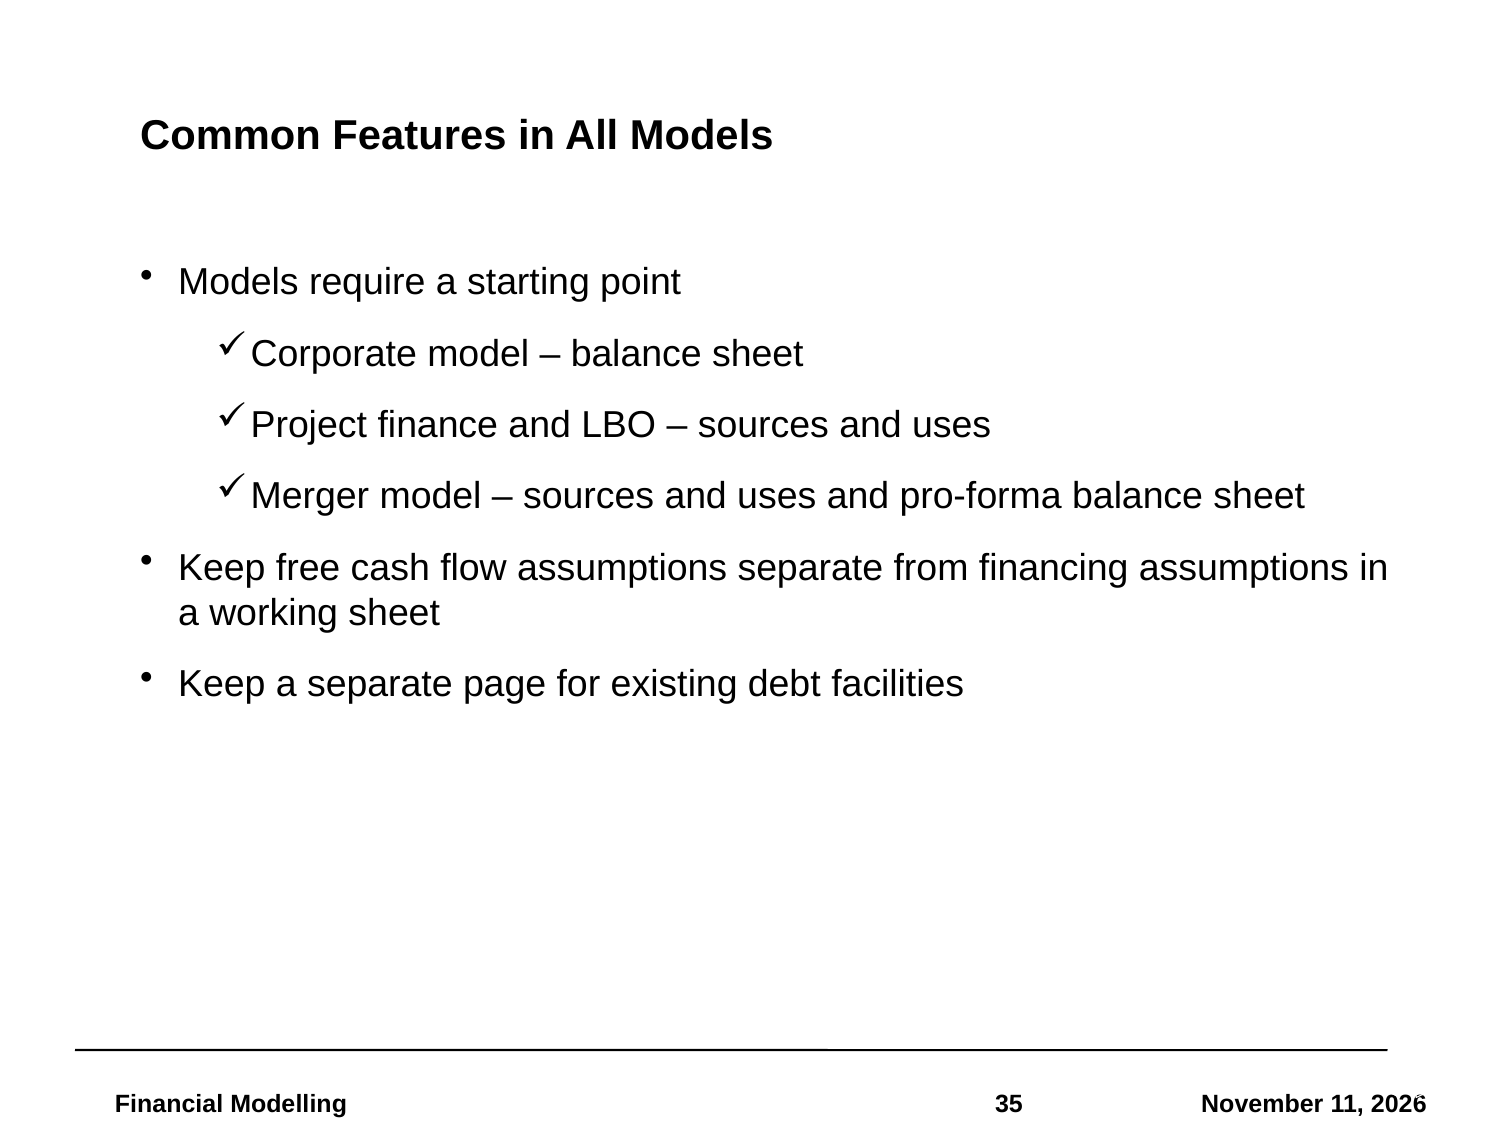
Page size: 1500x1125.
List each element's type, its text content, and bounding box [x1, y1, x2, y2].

title Common Features in All Models [124, 99, 1413, 226]
list Models require a starting point Corporate model – balance sheet Project finance and LBO – sources and uses Merger model – sources and uses and pro-forma balance sheet Keep free cash flow assumptions separate from financing assumptions in a working sheet Keep a separate page for existing debt facilities [124, 249, 1413, 1001]
